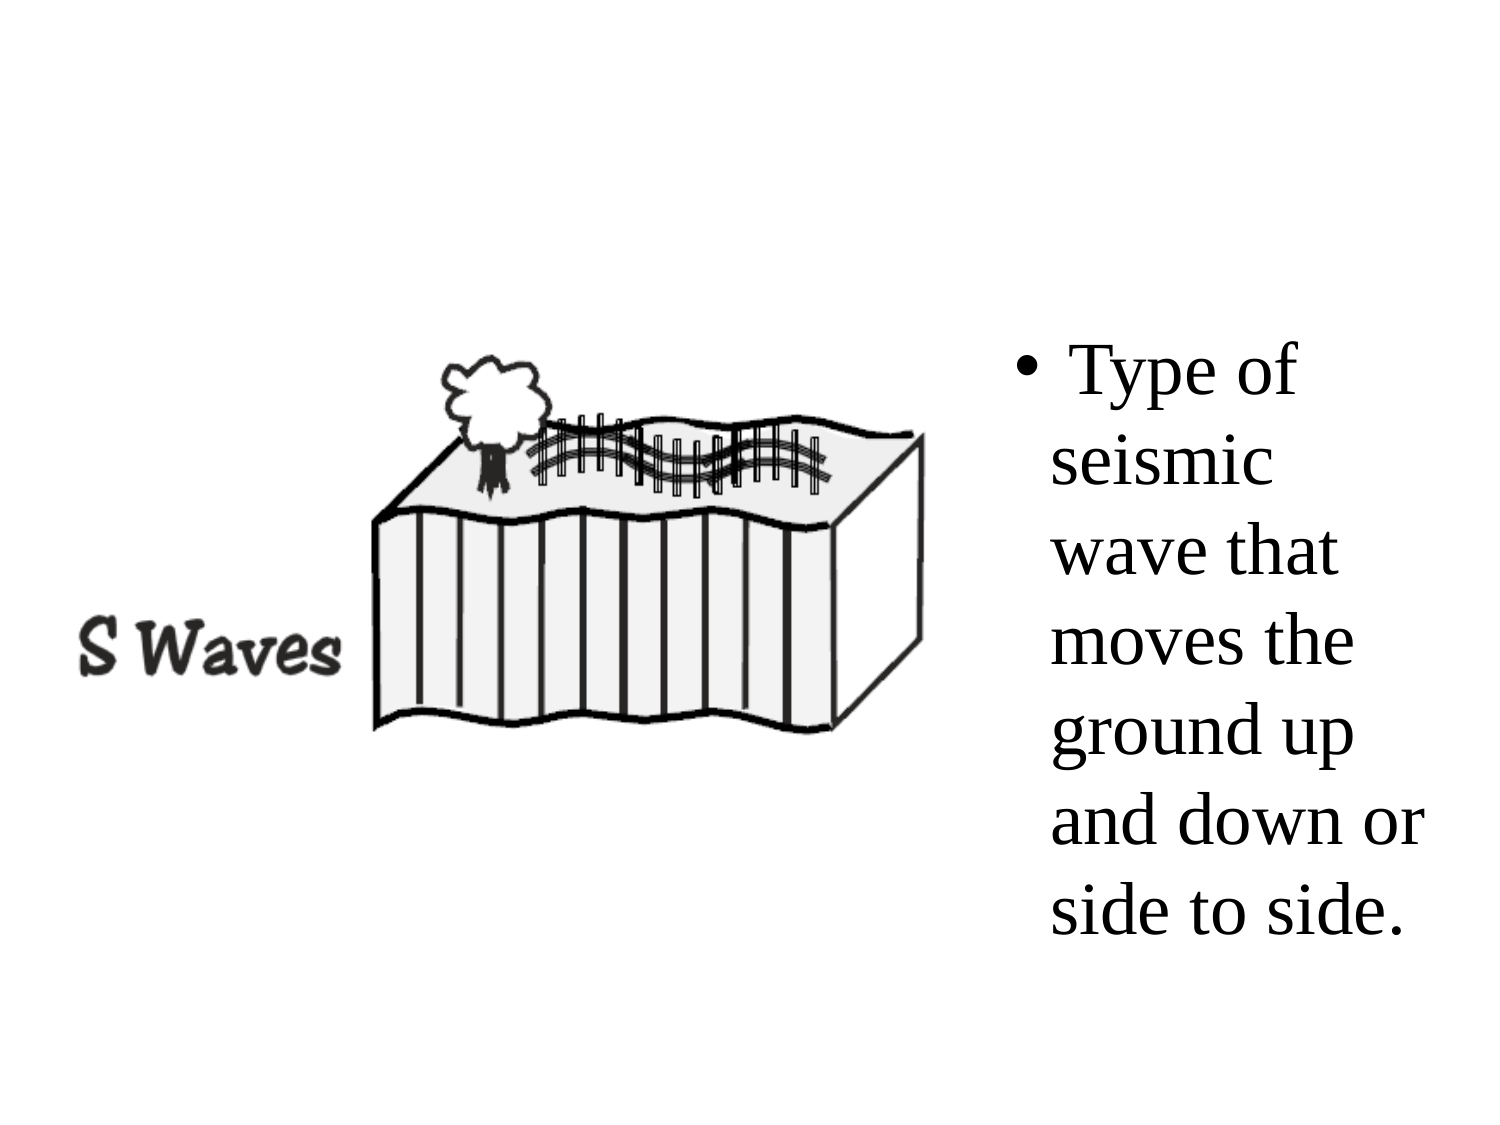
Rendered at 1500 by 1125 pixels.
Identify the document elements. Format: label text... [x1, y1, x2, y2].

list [49, 337, 951, 751]
text_box Type of seismic wave that moves the ground up and down or side to side. [999, 312, 1463, 958]
